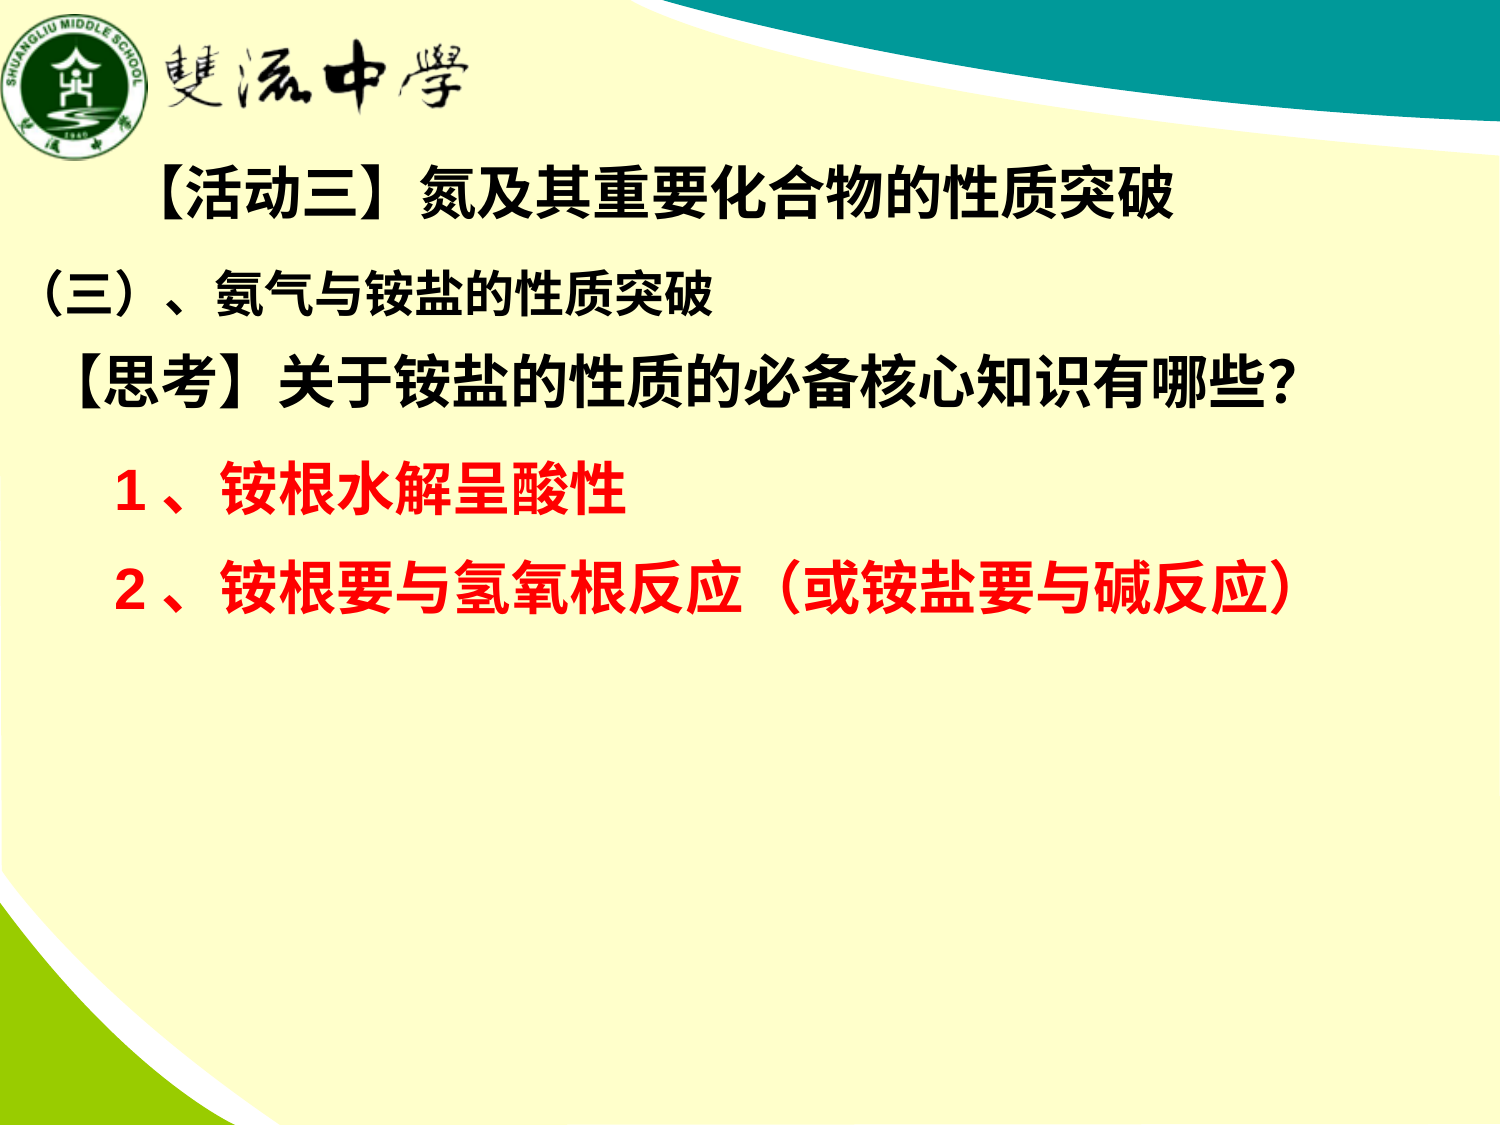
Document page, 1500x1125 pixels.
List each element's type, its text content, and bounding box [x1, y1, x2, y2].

text_box 【活动三】氮及其重要化合物的性质突破 [112, 149, 1471, 234]
text_box （三）、氨气与铵盐的性质突破 [0, 255, 1500, 330]
picture [0, 14, 148, 161]
text_box 1、铵根水解呈酸性 2、铵根要与氢氧根反应（或铵盐要与碱反应） [100, 444, 1459, 629]
text_box 【思考】关于铵盐的性质的必备核心知识有哪些？ [29, 338, 1447, 423]
picture [159, 21, 491, 138]
